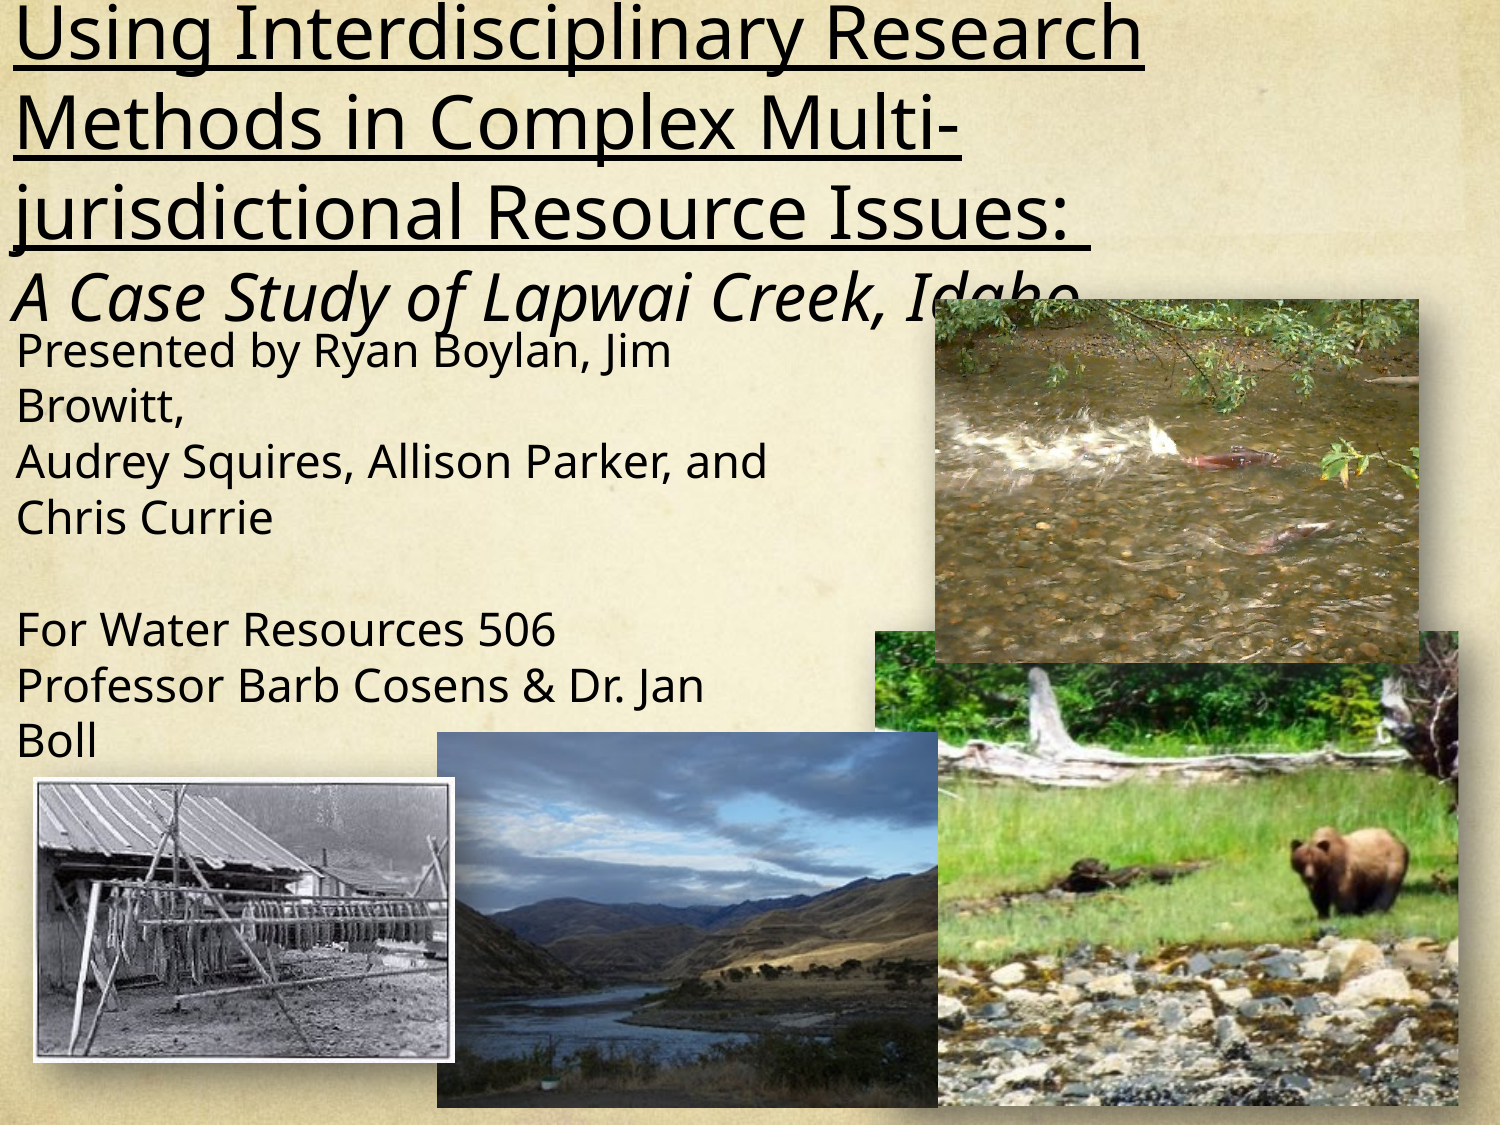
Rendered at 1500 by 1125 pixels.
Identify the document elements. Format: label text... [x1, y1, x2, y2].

picture [0, 0, 1500, 1125]
text_box Presented by Ryan Boylan, Jim Browitt, Audrey Squires, Allison Parker, and Chris Currie For Water Resources 506 Professor Barb Cosens & Dr. Jan Boll [0, 313, 786, 775]
text_box Using Interdisciplinary Research Methods in Complex Multi-jurisdictional Resource Issues: A Case Study of Lapwai Creek, Idaho [0, 19, 1425, 300]
